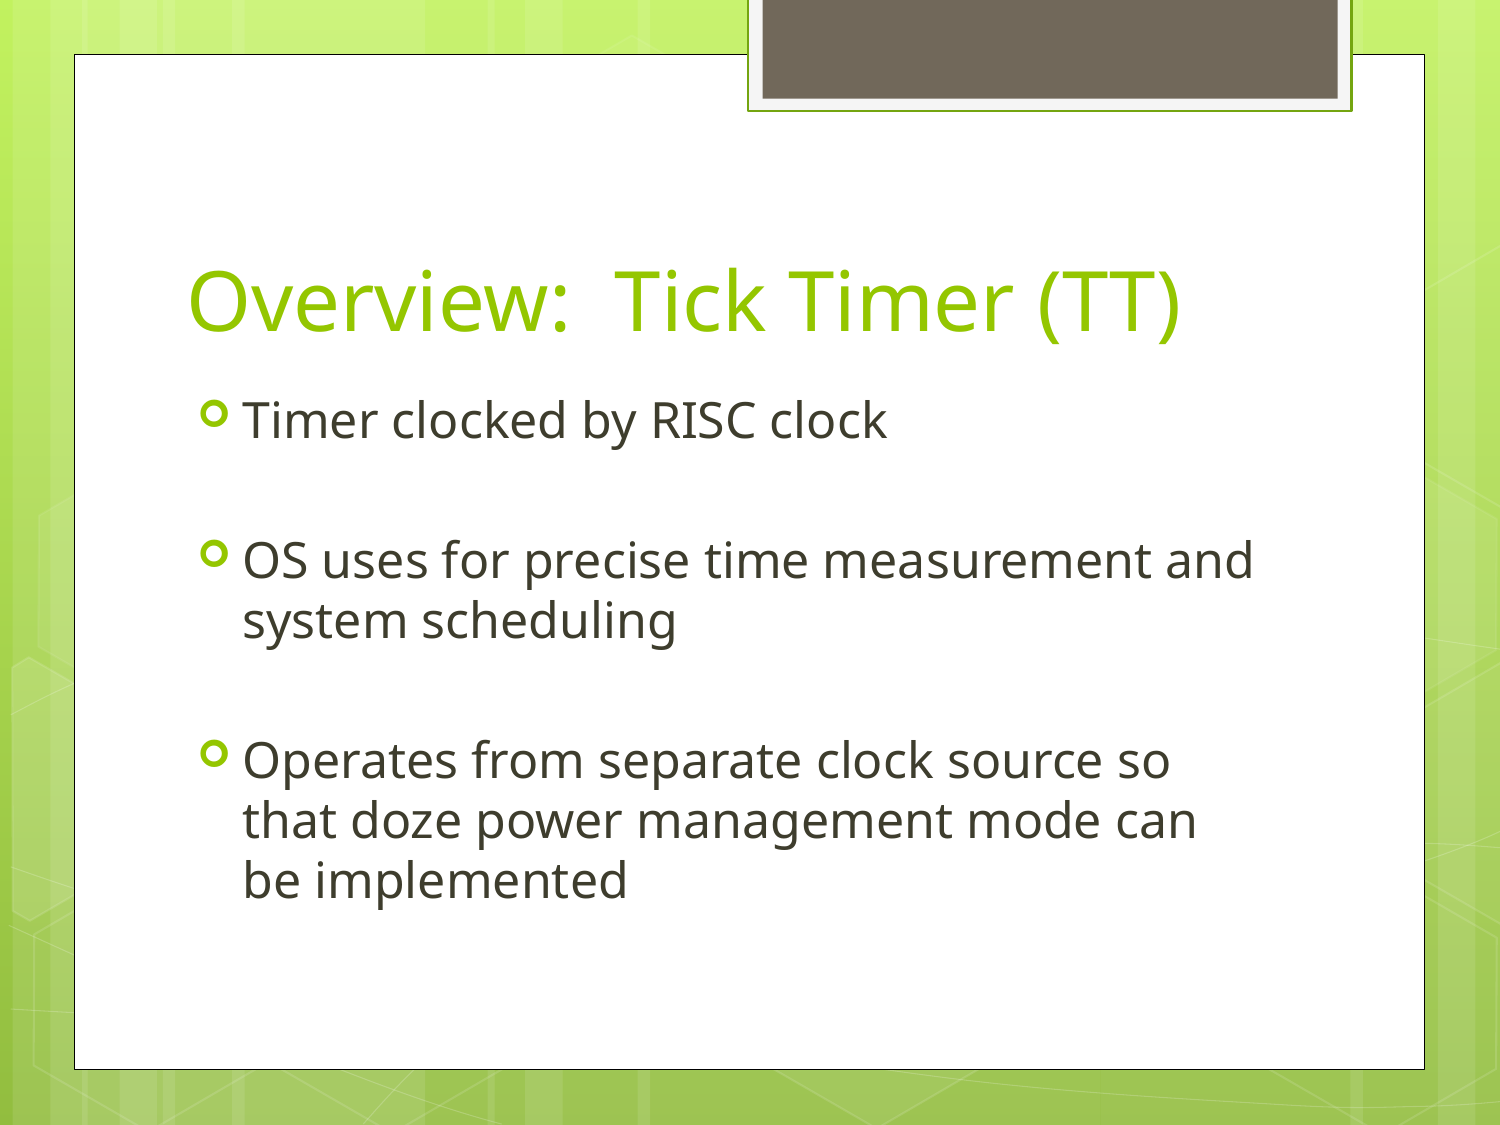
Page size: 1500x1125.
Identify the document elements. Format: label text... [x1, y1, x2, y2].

list Timer clocked by RISC clock OS uses for precise time measurement and system scheduling Operates from separate clock source so that doze power management mode can be implemented [171, 381, 1283, 957]
title Overview: Tick Timer (TT) [171, 168, 1324, 357]
